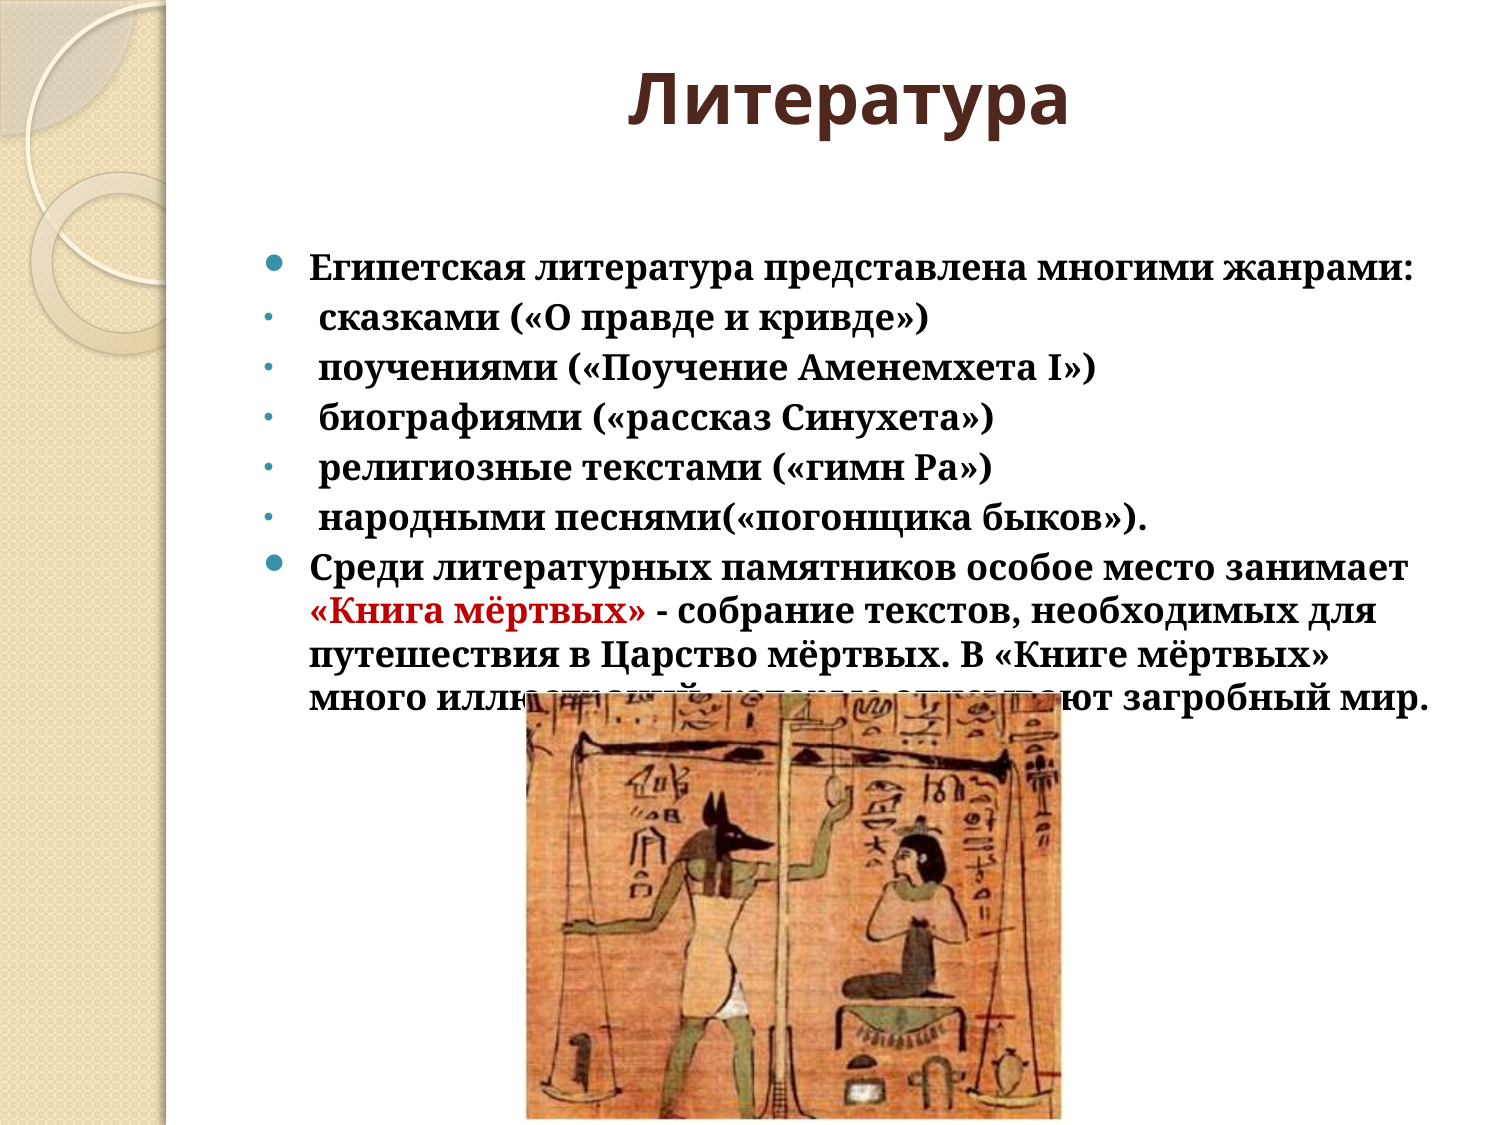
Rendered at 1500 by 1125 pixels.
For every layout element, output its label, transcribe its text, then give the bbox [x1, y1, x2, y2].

picture [525, 692, 1063, 1121]
list Египетская литература представлена многими жанрами: сказками («О правде и кривде») поучениями («Поучение Аменемхета I») биографиями («рассказ Синухета») религиозные текстами («гимн Ра») народными песнями(«погонщика быков»). Среди литературных памятников особое место занимает «Книга мёртвых» - собрание текстов, необходимых для путешествия в Царство мёртвых. В «Книге мёртвых» много иллюстраций, которые описывают загробный мир. [235, 237, 1466, 764]
title Литература [235, 45, 1466, 233]
